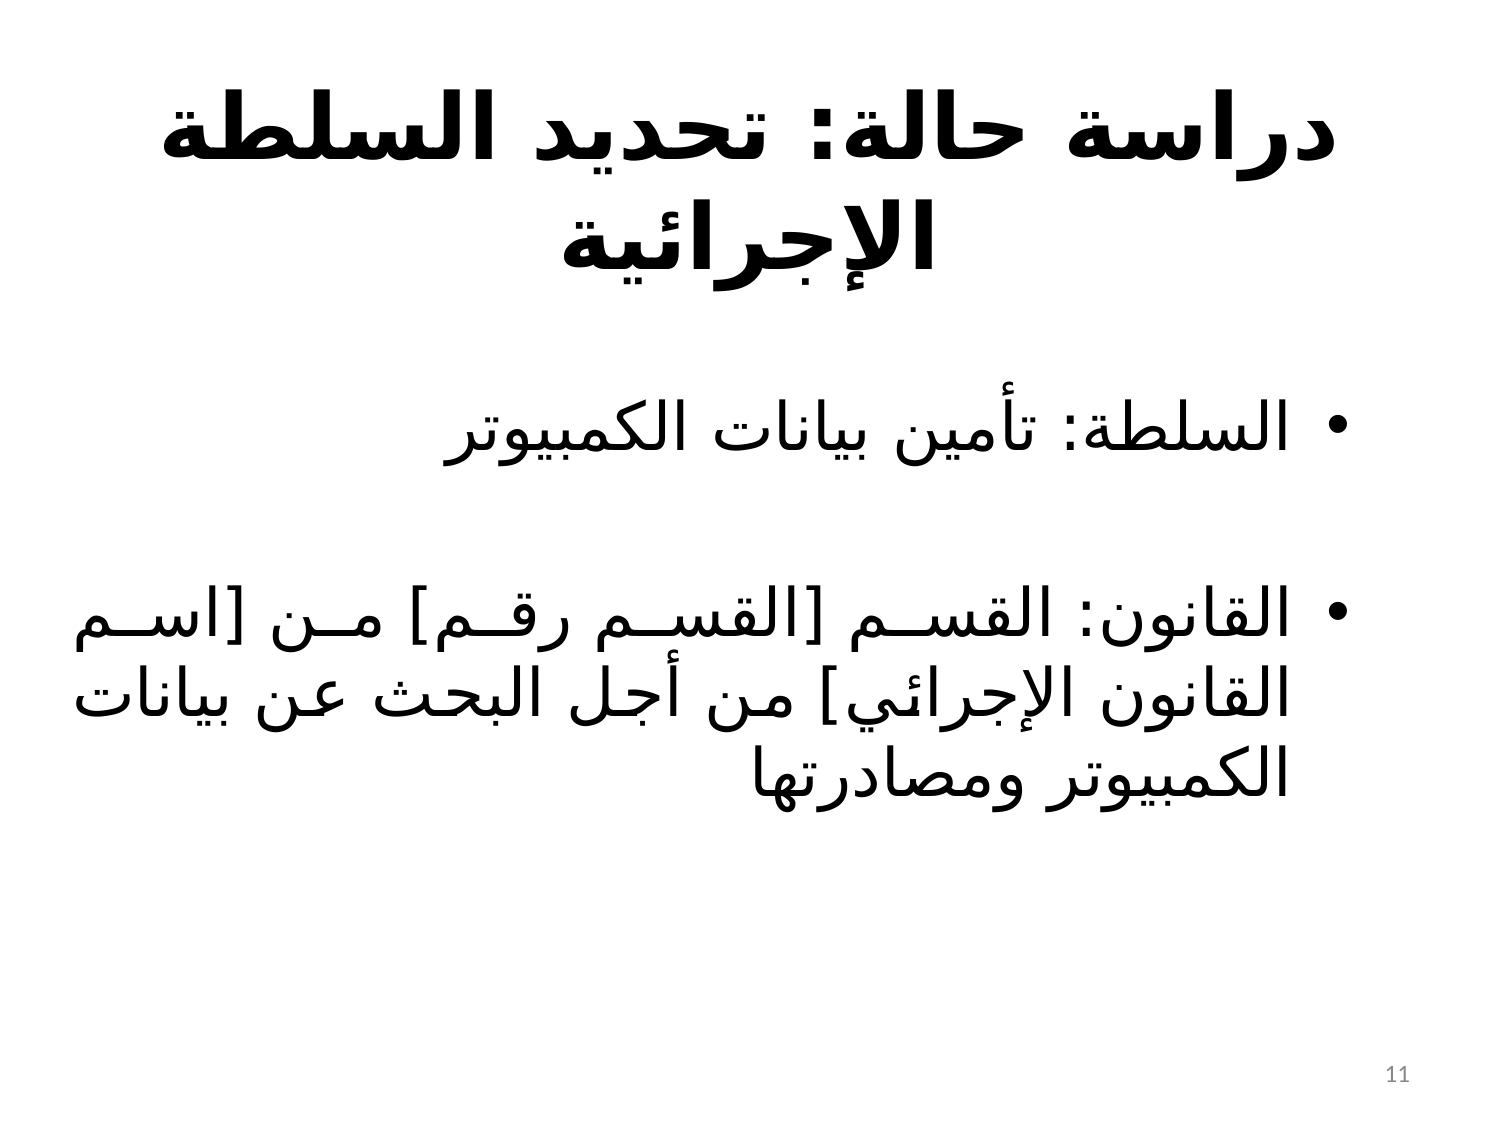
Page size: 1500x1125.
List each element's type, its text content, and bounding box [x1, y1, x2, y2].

slide_number 11 [1074, 1042, 1425, 1103]
title دراسة حالة: تحديد السلطة الإجرائية [75, 83, 1425, 272]
text_box السلطة: تأمين بيانات الكمبيوتر القانون: القسم [القسم رقم] من [اسم القانون الإجرائي] من أجل البحث عن بيانات الكمبيوتر ومصادرتها [57, 282, 1365, 916]
